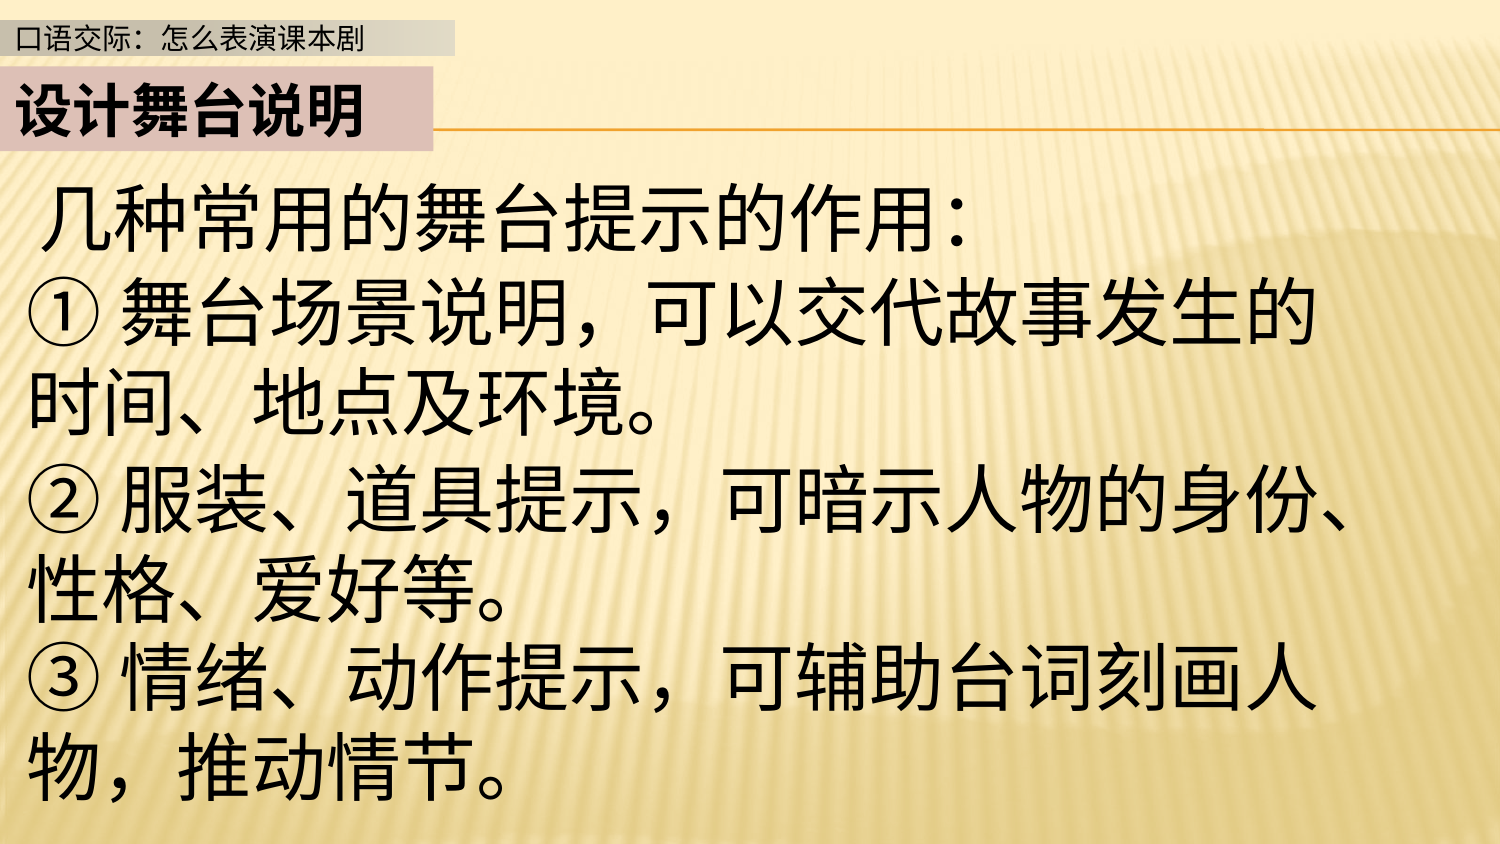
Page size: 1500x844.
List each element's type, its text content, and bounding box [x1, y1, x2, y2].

text_box ①舞台场景说明，可以交代故事发生的时间、地点及环境。 [11, 257, 1395, 445]
text_box 几种常用的舞台提示的作用： [23, 163, 1407, 269]
text_box 设计舞台说明 [0, 66, 434, 152]
text_box ③情绪、动作提示，可辅助台词刻画人物，推动情节。 [11, 623, 1395, 819]
text_box ②服装、道具提示，可暗示人物的身份、性格、爱好等。 [11, 445, 1395, 623]
